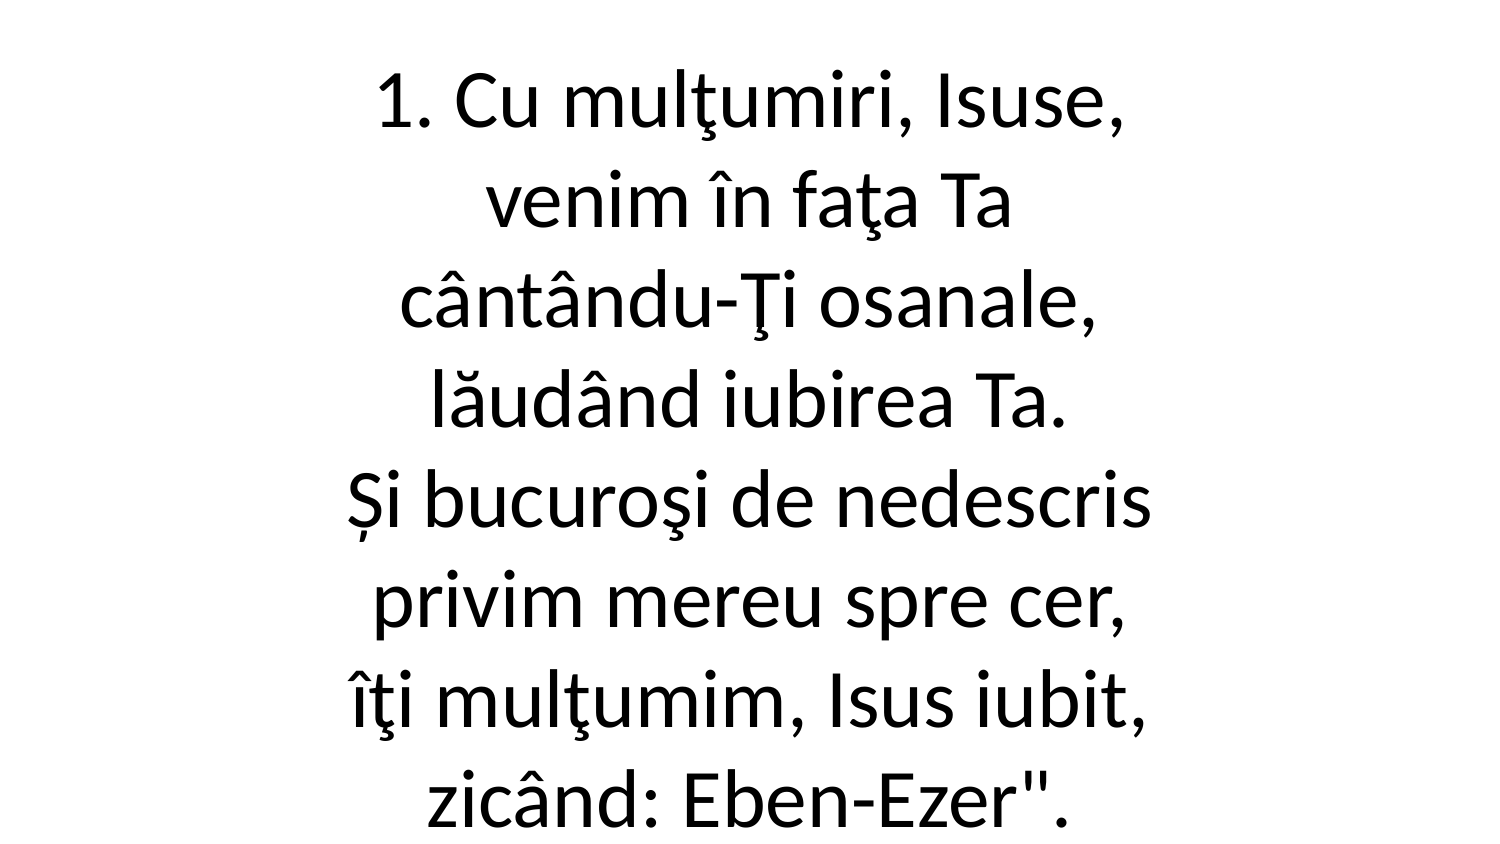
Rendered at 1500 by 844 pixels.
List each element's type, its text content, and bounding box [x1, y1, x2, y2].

text_box 1. Cu mulţumiri, Isuse, venim în faţa Ta cântându-Ţi osanale, lăudând iubirea Ta. Și bucuroşi de nedescris privim mereu spre cer, îţi mulţumim, Isus iubit, zicând: Eben-Ezer". [331, 0, 1169, 844]
